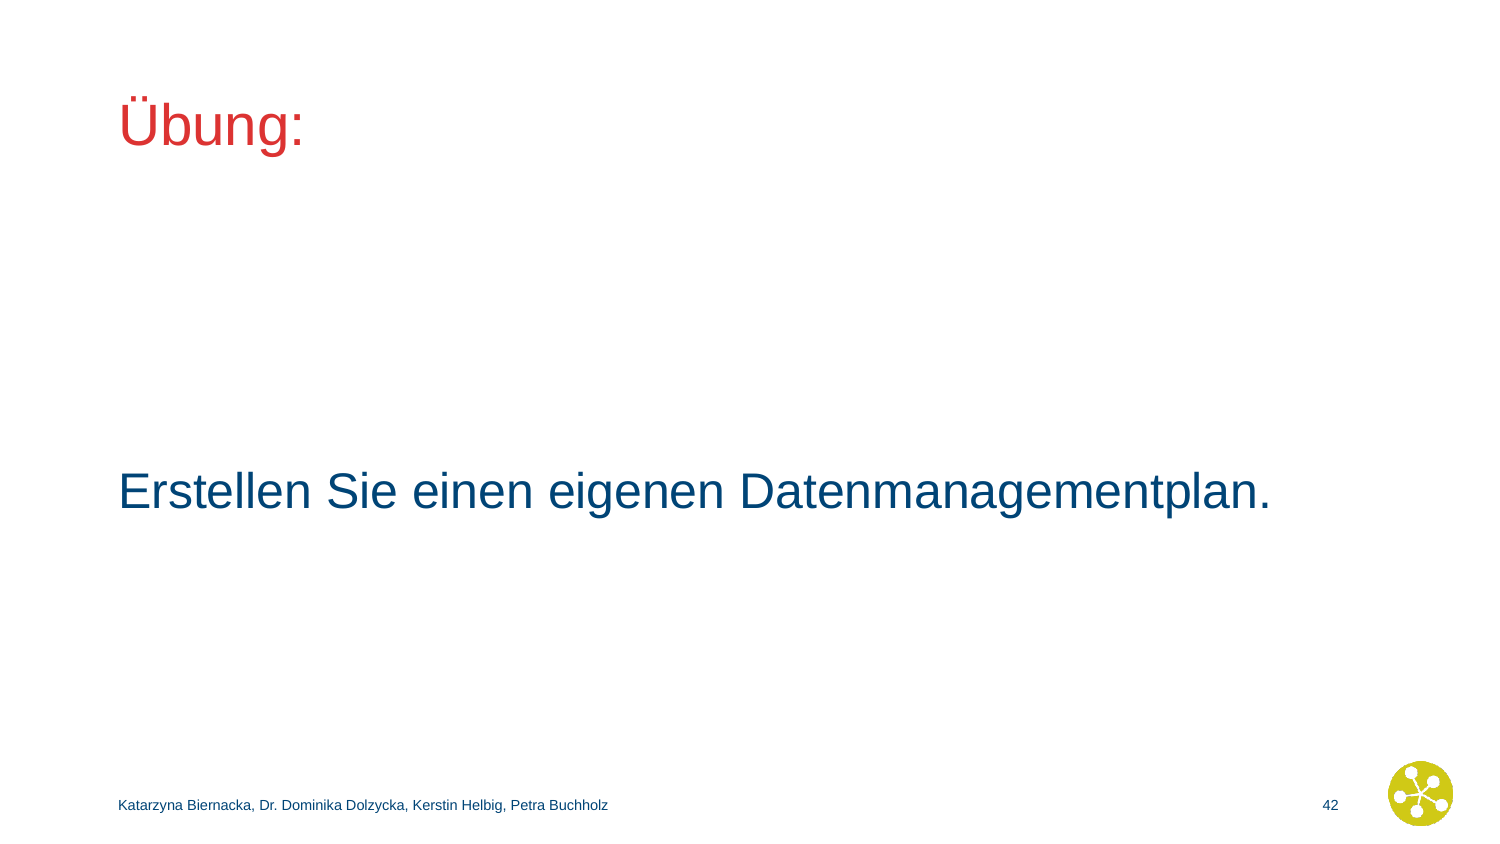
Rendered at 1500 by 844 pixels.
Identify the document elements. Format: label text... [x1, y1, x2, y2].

picture [1388, 761, 1453, 826]
slide_number 41 [1016, 782, 1354, 827]
list Erstellen Sie einen eigenen Datenmanagementplan. [103, 224, 1397, 760]
title Übung: [103, 44, 1397, 208]
footer Katarzyna Biernacka, Dr. Dominika Dolzycka, Kerstin Helbig, Petra Buchholz [103, 782, 742, 827]
